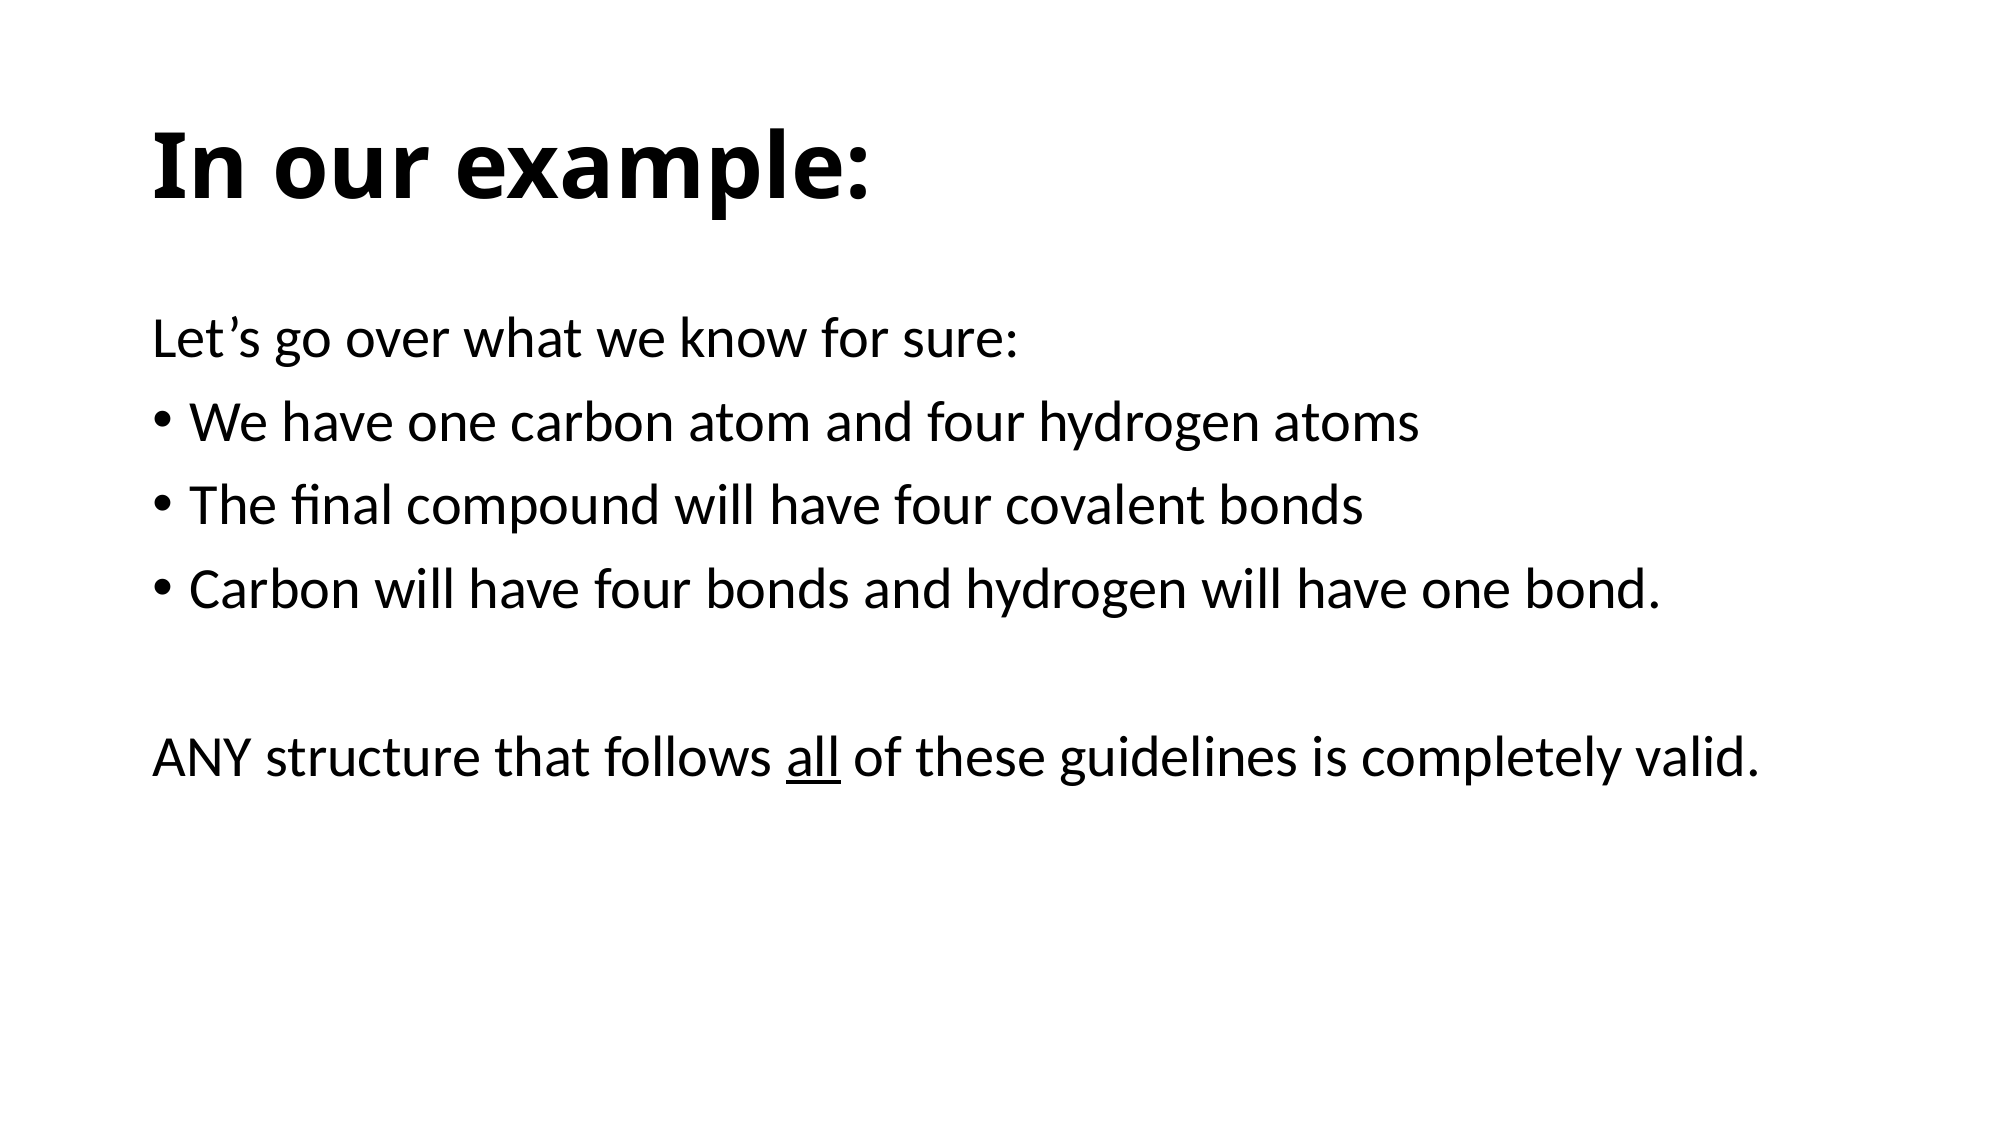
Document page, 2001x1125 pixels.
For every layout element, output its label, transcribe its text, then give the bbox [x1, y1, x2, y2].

title In our example: [137, 59, 1863, 278]
list Let’s go over what we know for sure: We have one carbon atom and four hydrogen atoms The final compound will have four covalent bonds Carbon will have four bonds and hydrogen will have one bond. ANY structure that follows all of these guidelines is completely valid. [137, 299, 1863, 1014]
